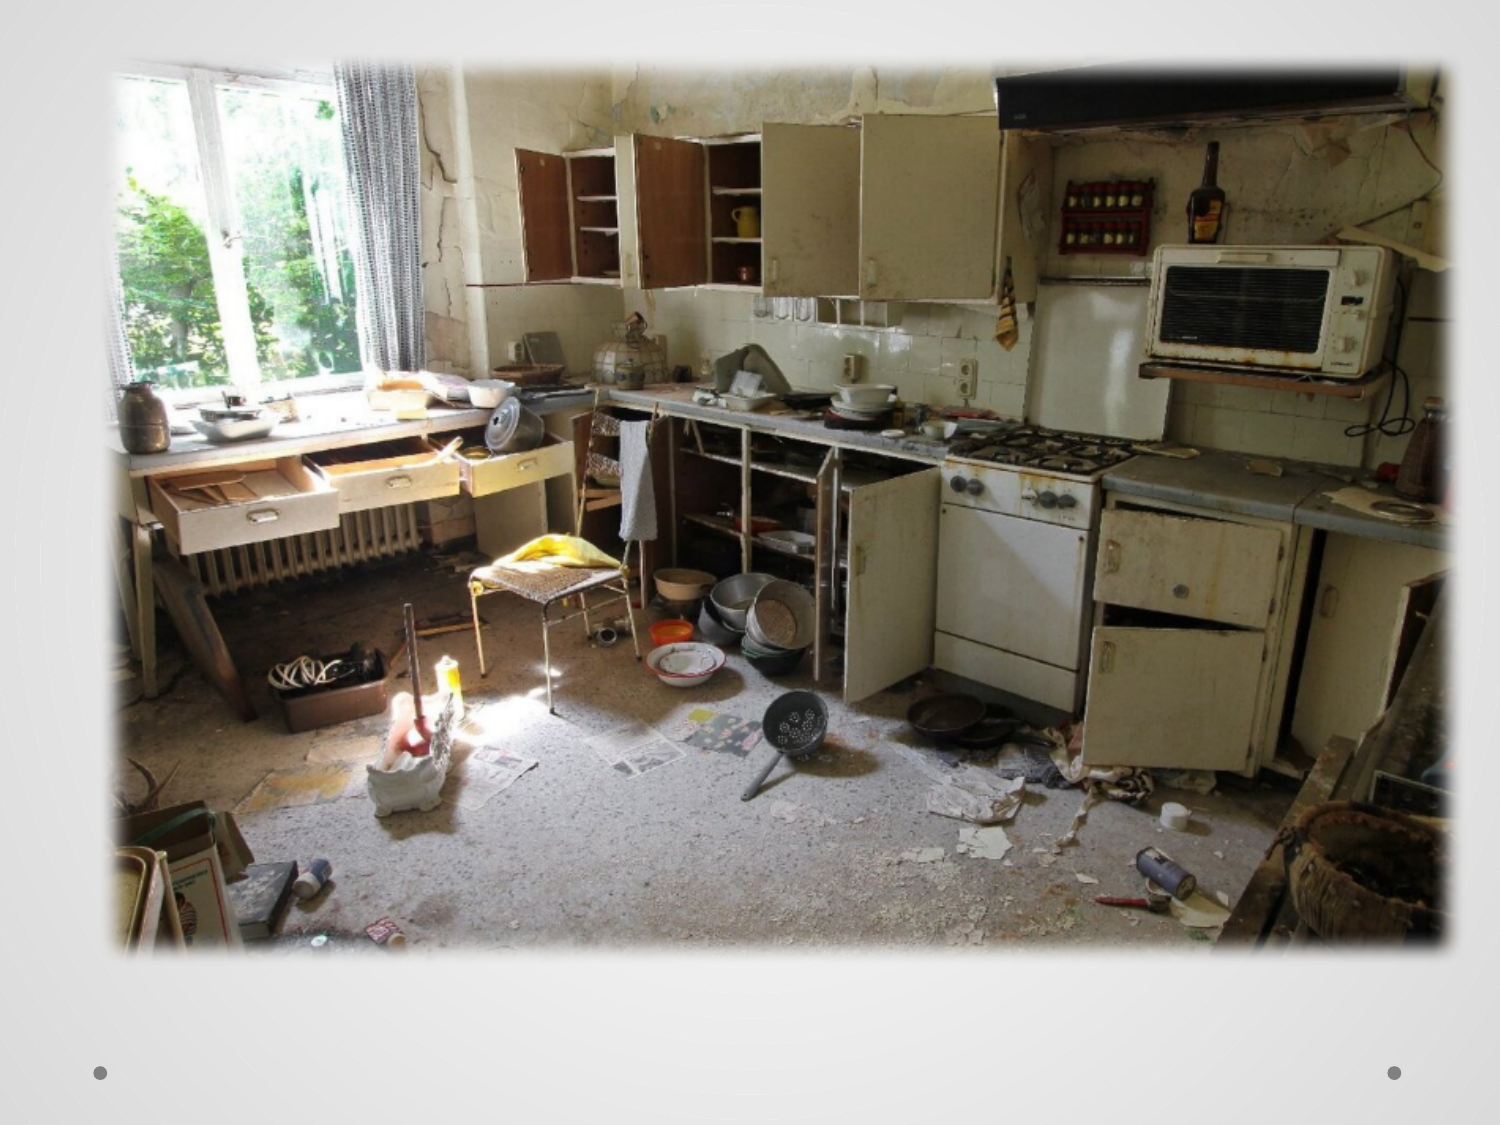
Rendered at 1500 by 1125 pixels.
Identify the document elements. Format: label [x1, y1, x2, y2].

picture [100, 53, 1465, 965]
